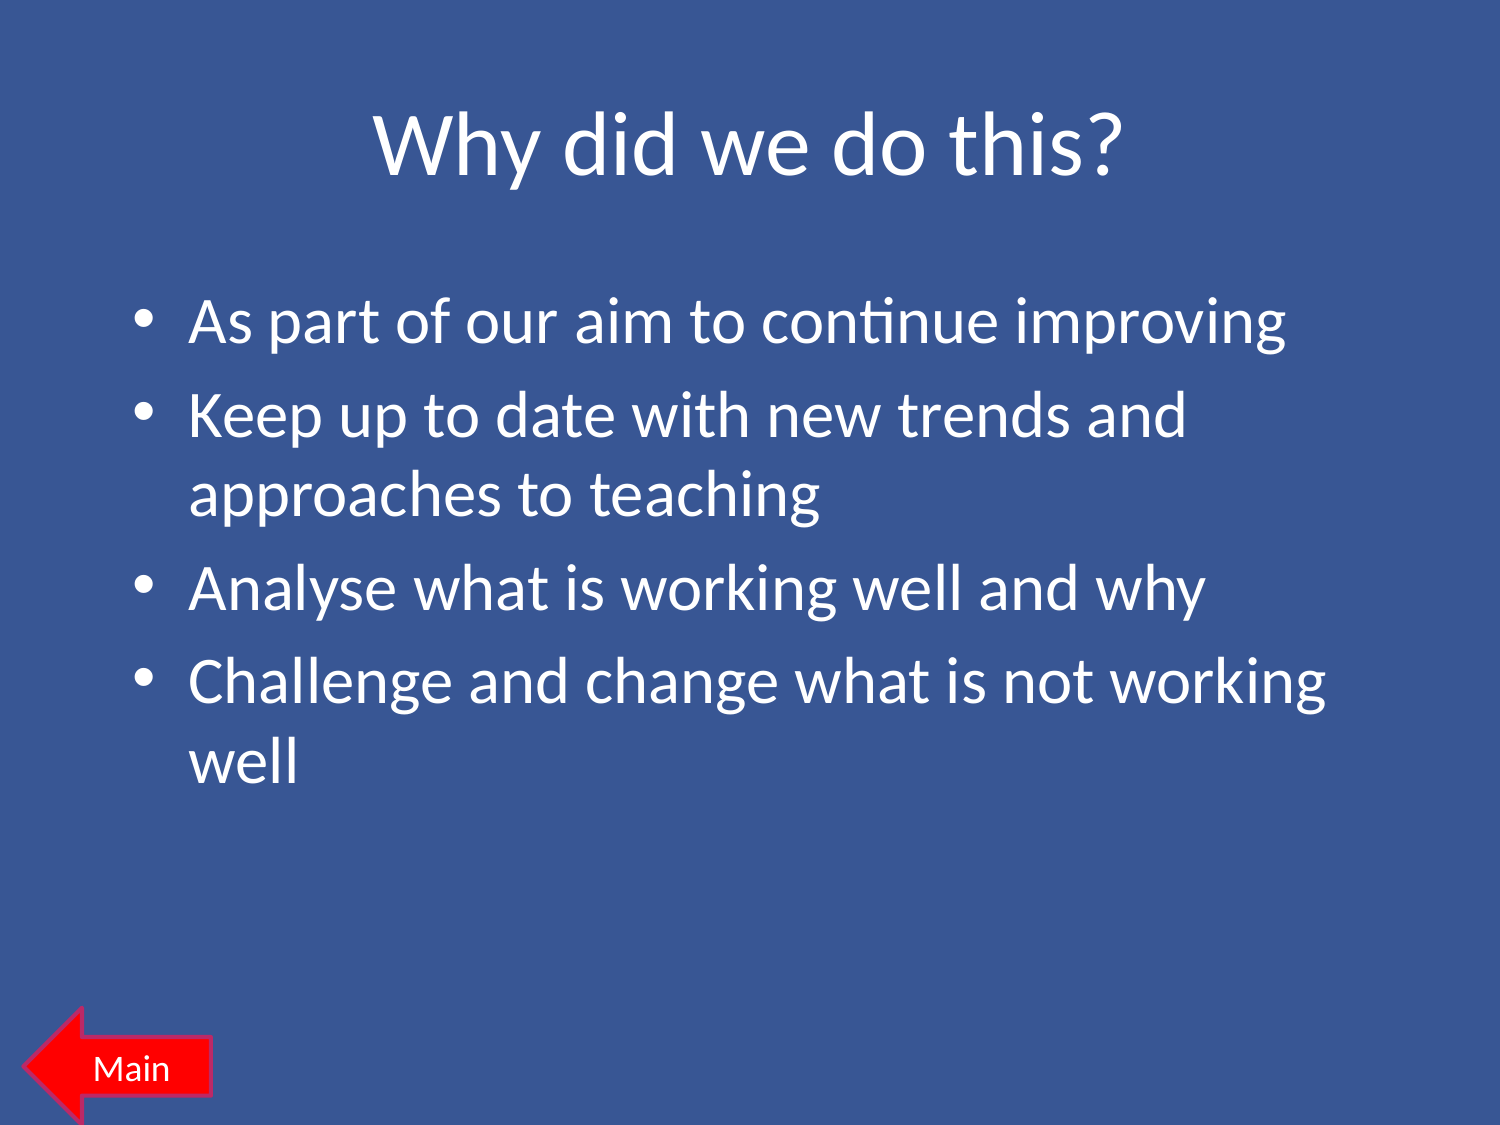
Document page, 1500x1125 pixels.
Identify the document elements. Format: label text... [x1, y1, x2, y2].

text_box Main [21, 1005, 213, 1125]
list As part of our aim to continue improving Keep up to date with new trends and approaches to teaching Analyse what is working well and why Challenge and change what is not working well [116, 269, 1468, 1013]
title Why did we do this? [74, 44, 1426, 233]
